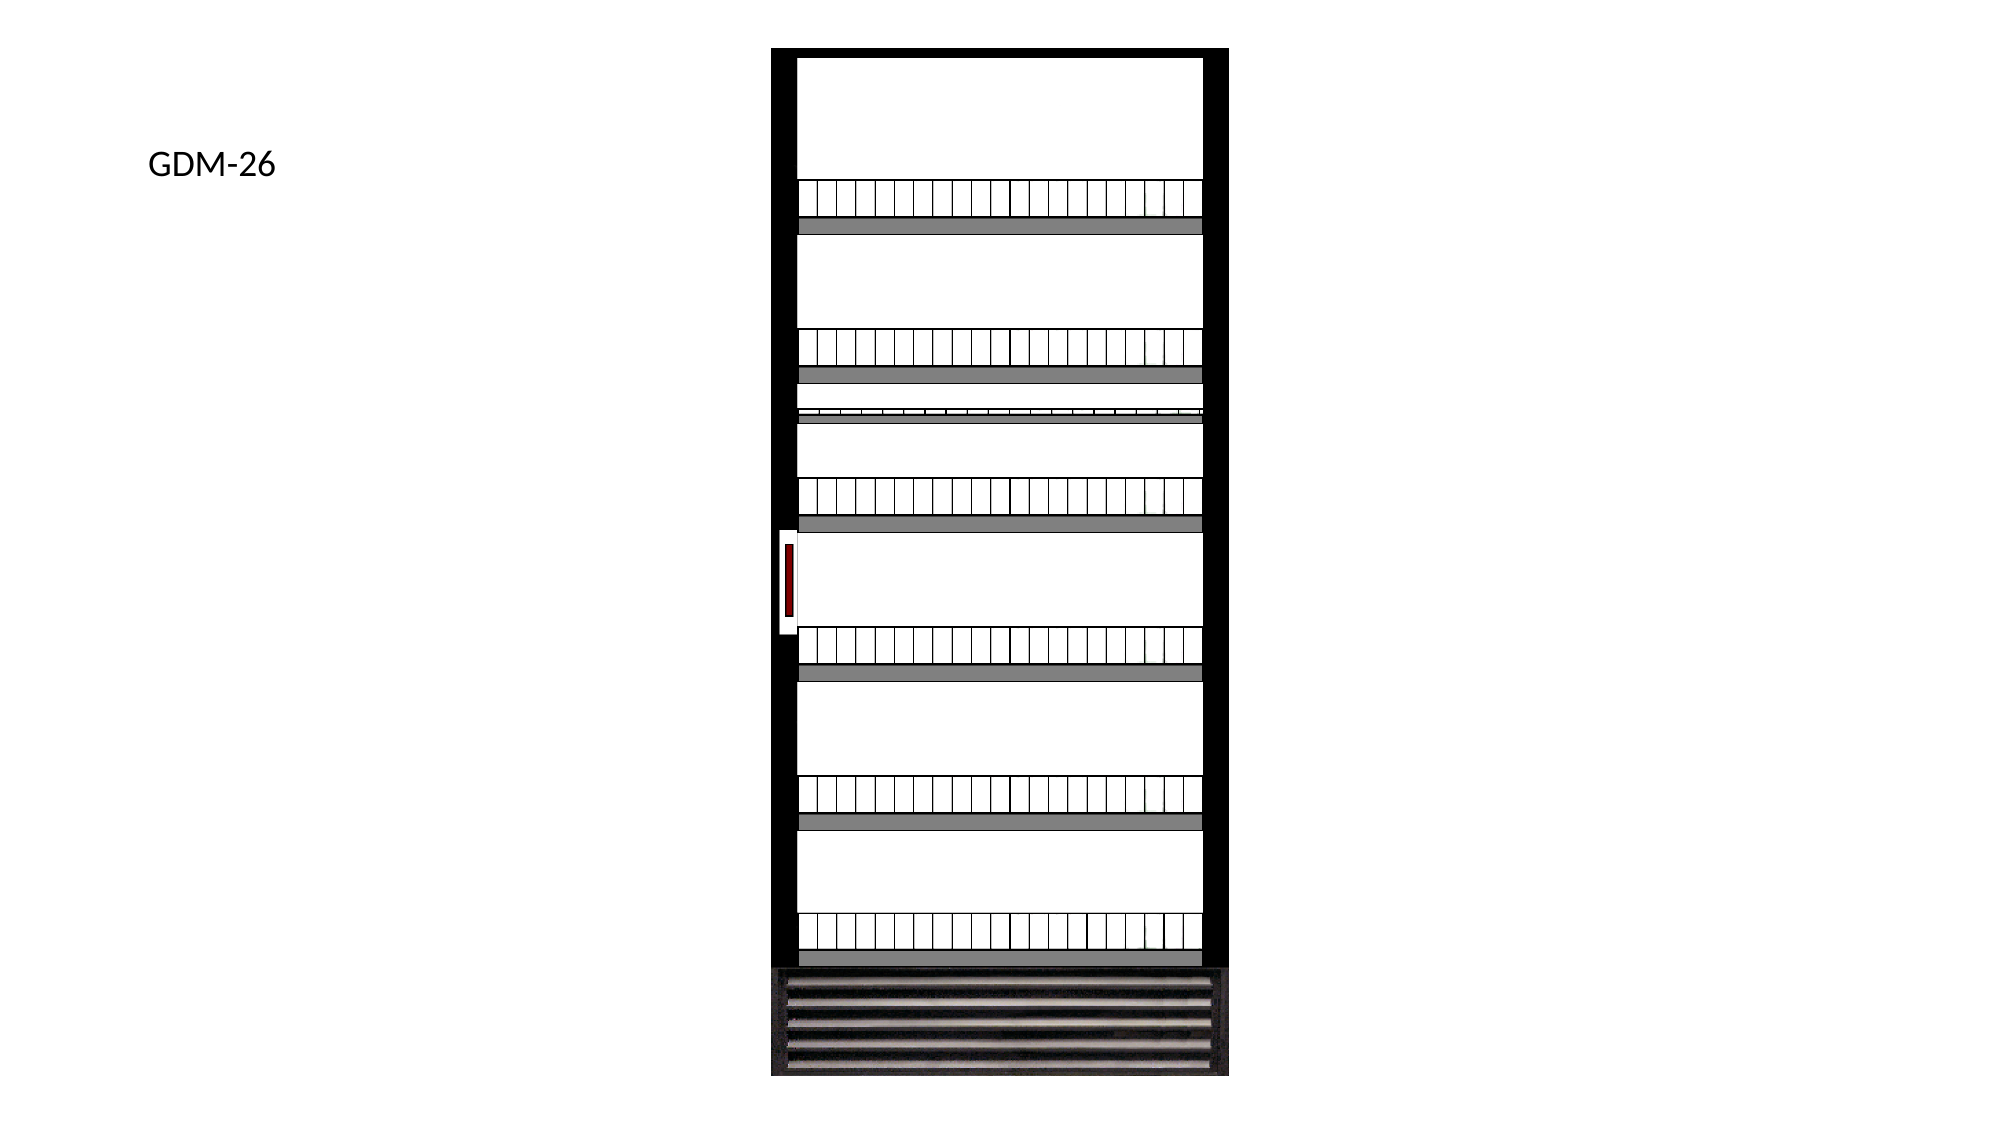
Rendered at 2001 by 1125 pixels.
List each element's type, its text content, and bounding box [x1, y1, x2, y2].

picture [771, 48, 1229, 1077]
text_box GDM-26 [133, 131, 292, 192]
